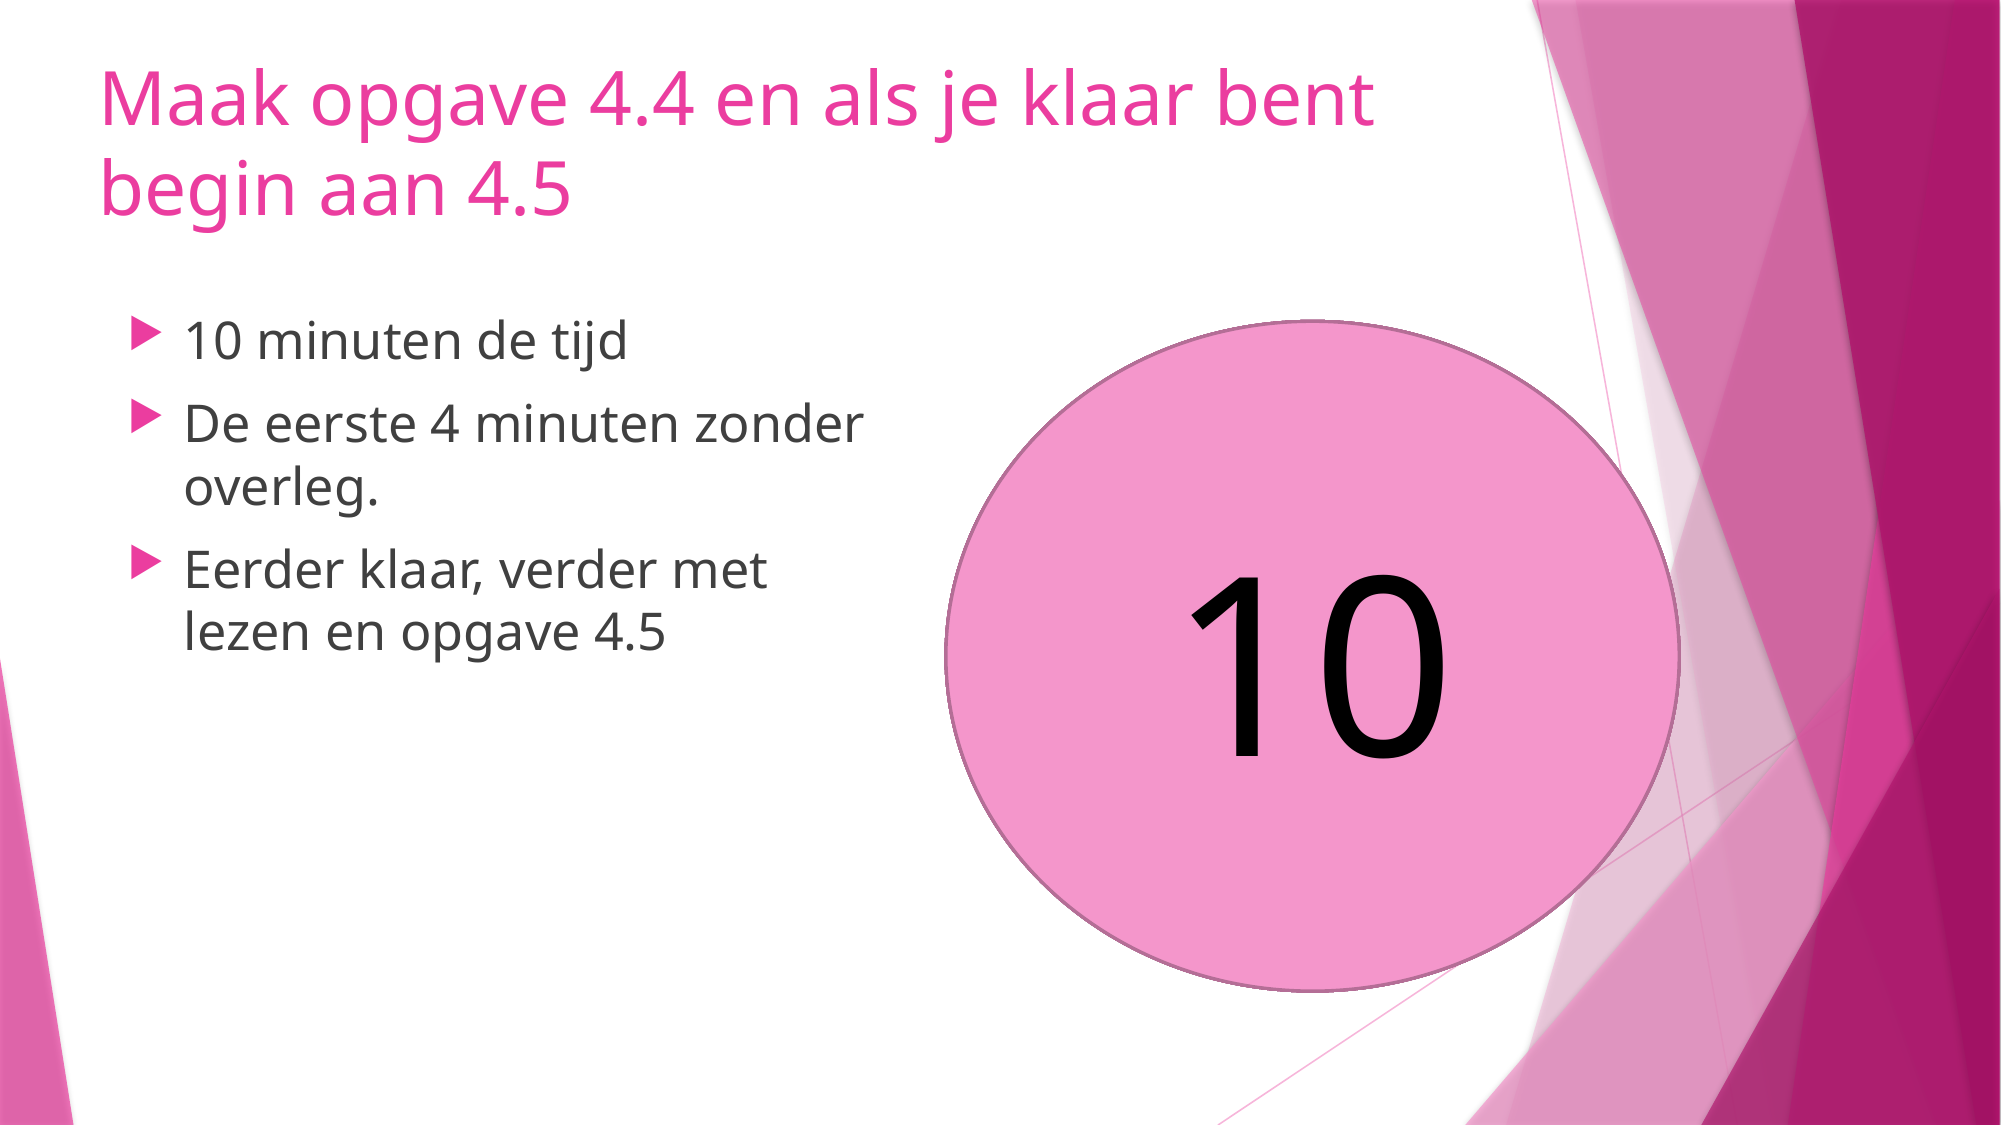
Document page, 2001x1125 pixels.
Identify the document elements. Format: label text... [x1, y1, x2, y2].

list 10 minuten de tijd De eerste 4 minuten zonder overleg. Eerder klaar, verder met lezen en opgave 4.5 [112, 299, 896, 992]
text_box 10 [944, 319, 1681, 993]
title Maak opgave 4.4 en als je klaar bent begin aan 4.5 [83, 42, 1494, 260]
